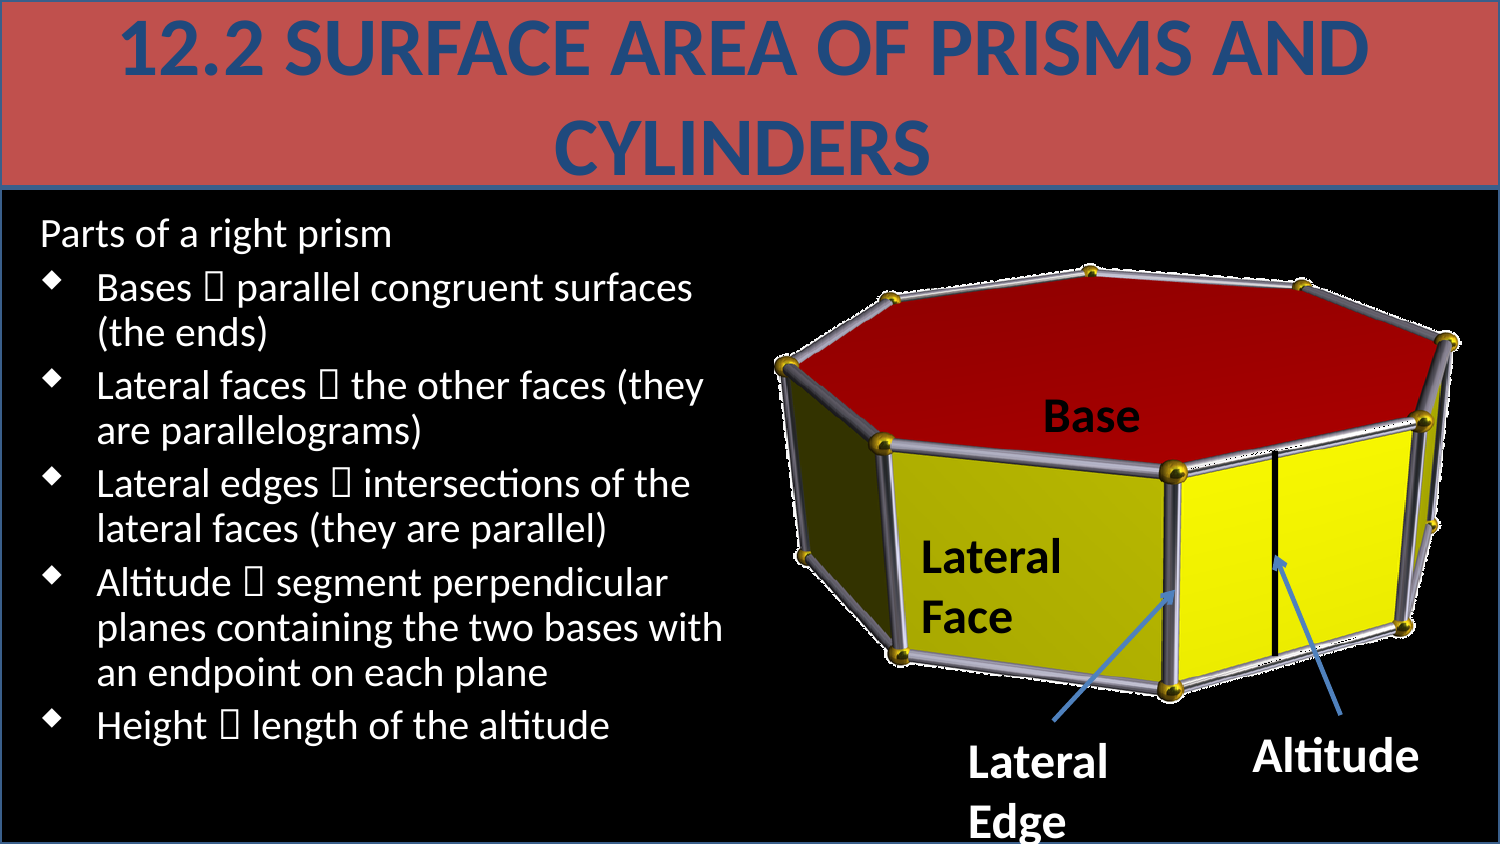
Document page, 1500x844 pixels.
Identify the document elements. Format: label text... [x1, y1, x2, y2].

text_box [1237, 554, 1444, 791]
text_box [952, 589, 1176, 844]
list Parts of a right prism Bases  parallel congruent surfaces (the ends) Lateral faces  the other faces (they are parallelograms) Lateral edges  intersections of the lateral faces (they are parallel) Altitude  segment perpendicular planes containing the two bases with an endpoint on each plane Height  length of the altitude [24, 204, 750, 807]
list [774, 159, 1476, 741]
title 12.2 Surface Area of Prisms and Cylinders [37, 33, 1450, 150]
